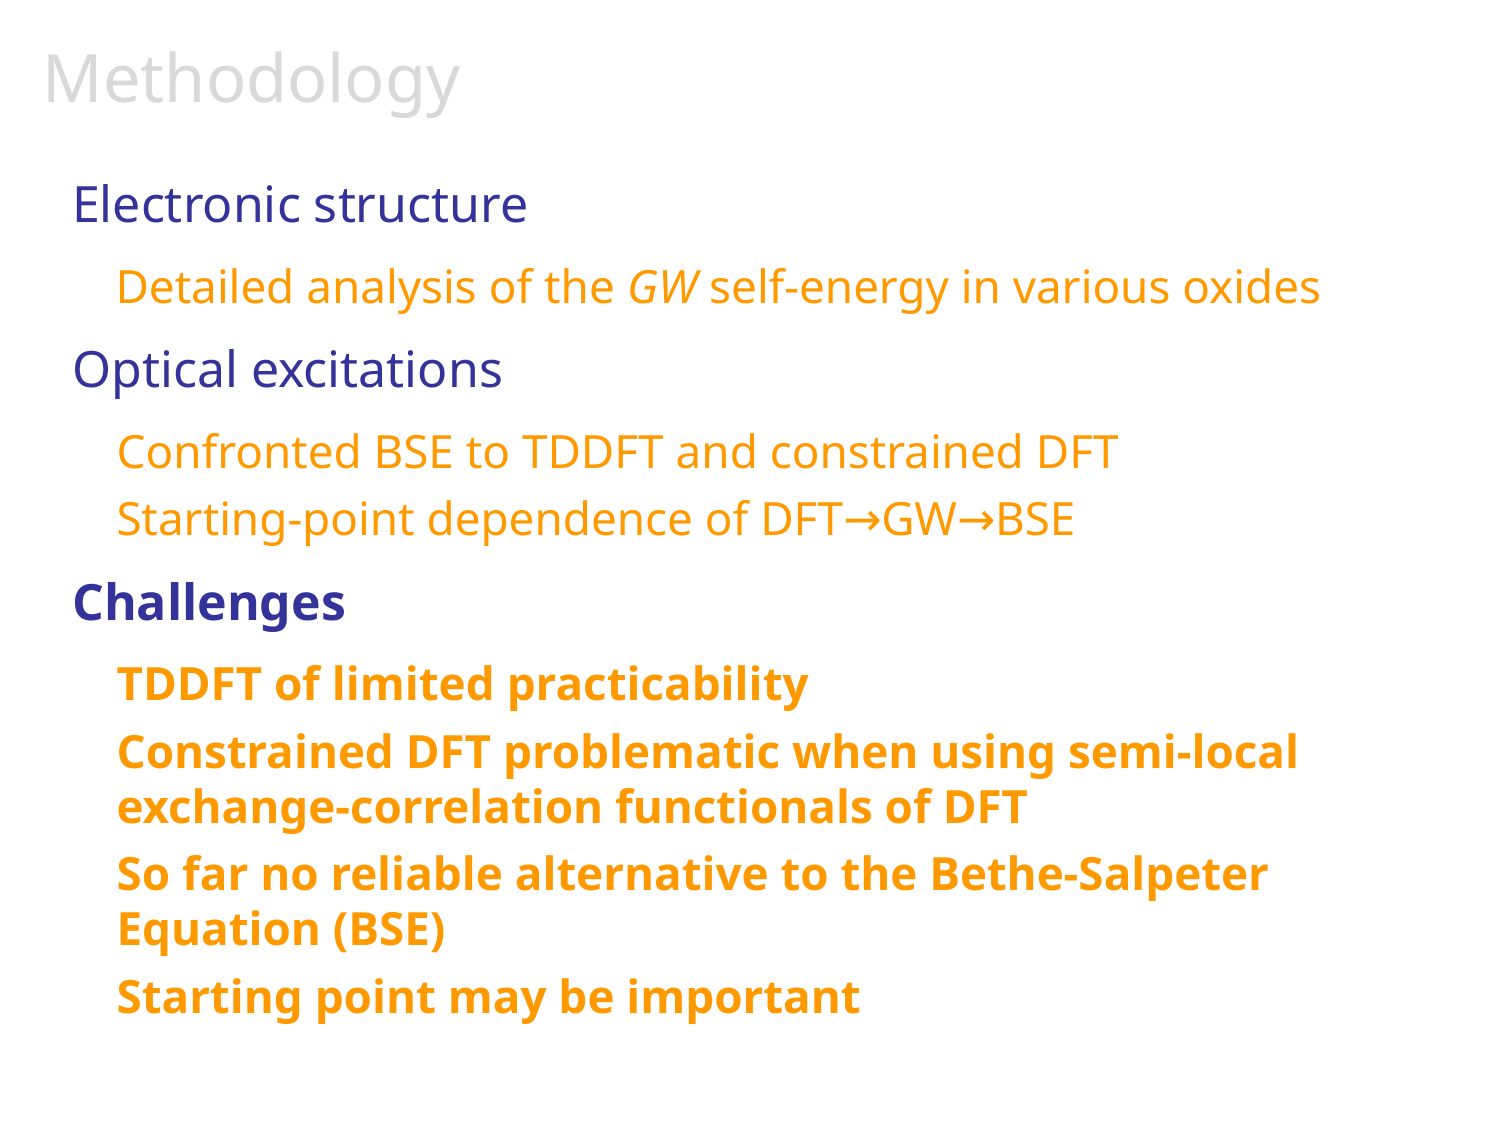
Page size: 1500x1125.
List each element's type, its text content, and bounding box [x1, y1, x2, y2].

list Methodology Electronic structure Detailed analysis of the GW self-energy in various oxides Optical excitations Confronted BSE to TDDFT and constrained DFT Starting-point dependence of DFT→GW→BSE Challenges TDDFT of limited practicability Constrained DFT problematic when using semi-local exchange-correlation functionals of DFT So far no reliable alternative to the Bethe-Salpeter Equation (BSE) Starting point may be important [27, 28, 1471, 1107]
